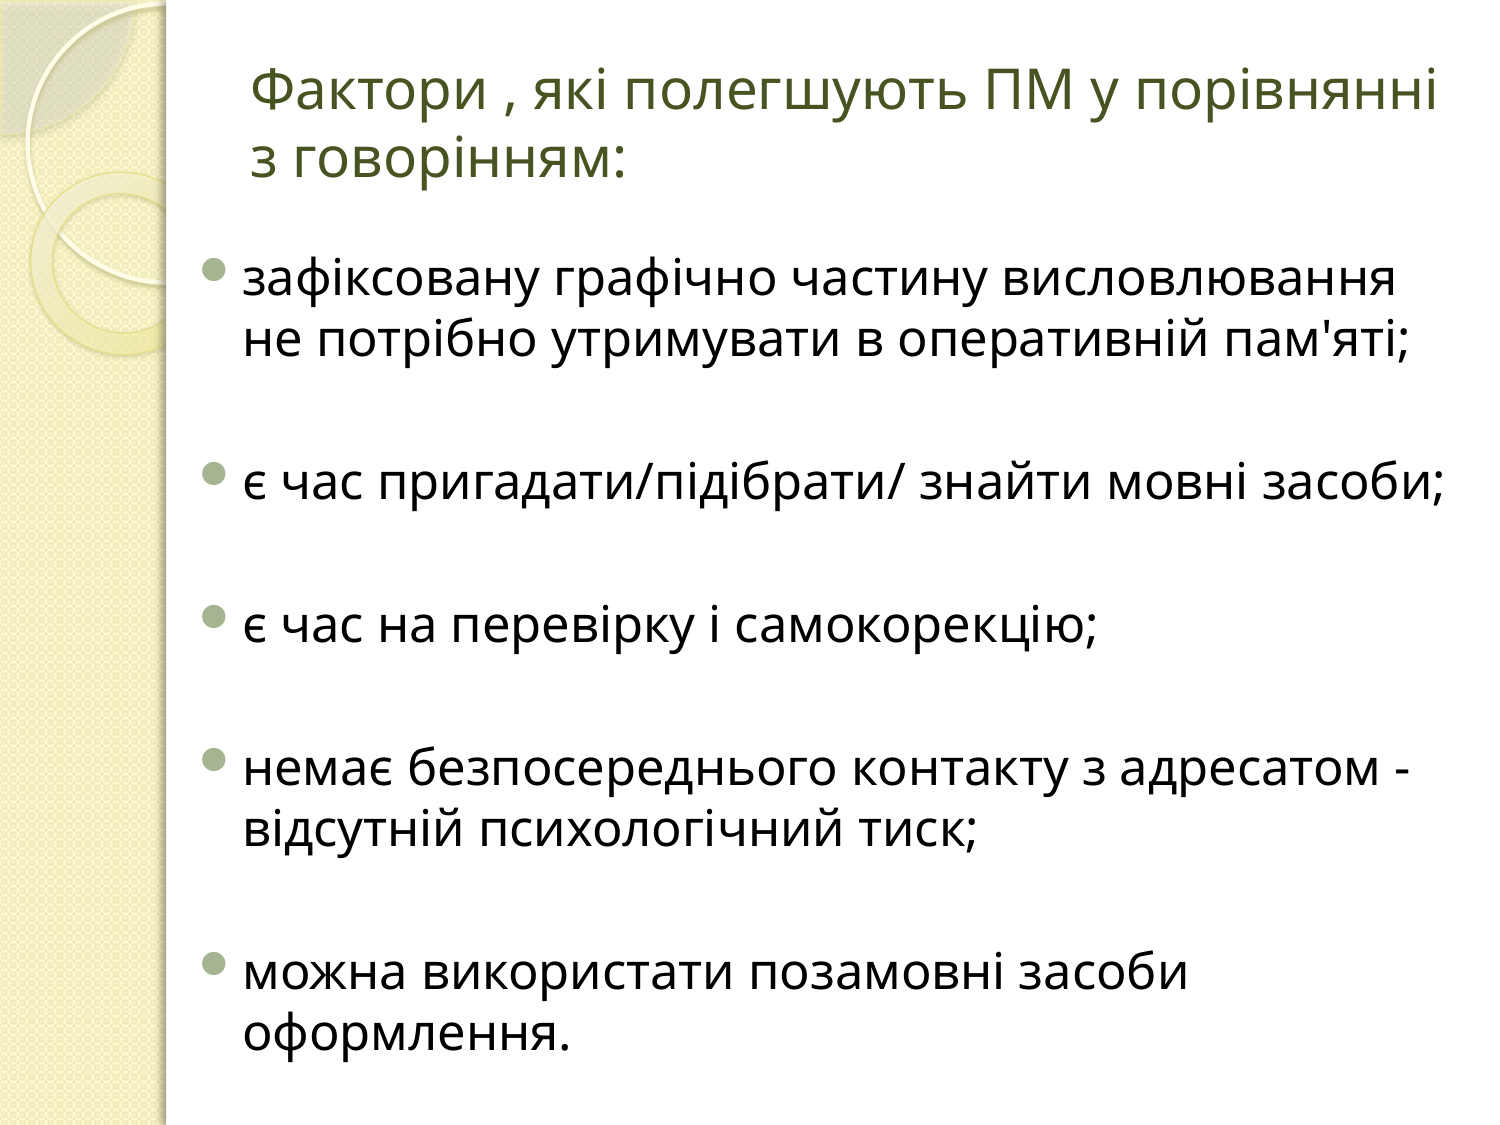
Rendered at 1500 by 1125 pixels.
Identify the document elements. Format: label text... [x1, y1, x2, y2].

list зафіксовану графічно частину висловлювання не потрібно утримувати в оперативній пам'яті; є час пригадати/підібрати/ знайти мовні засоби; є час на перевірку і самокорекцію; немає безпосереднього контакту з адресатом - відсутній психологічний тиск; можна використати позамовні засоби оформлення. [171, 237, 1466, 1094]
title Фактори , які полегшують ПМ у порівнянні з говорінням: [235, 45, 1466, 197]
